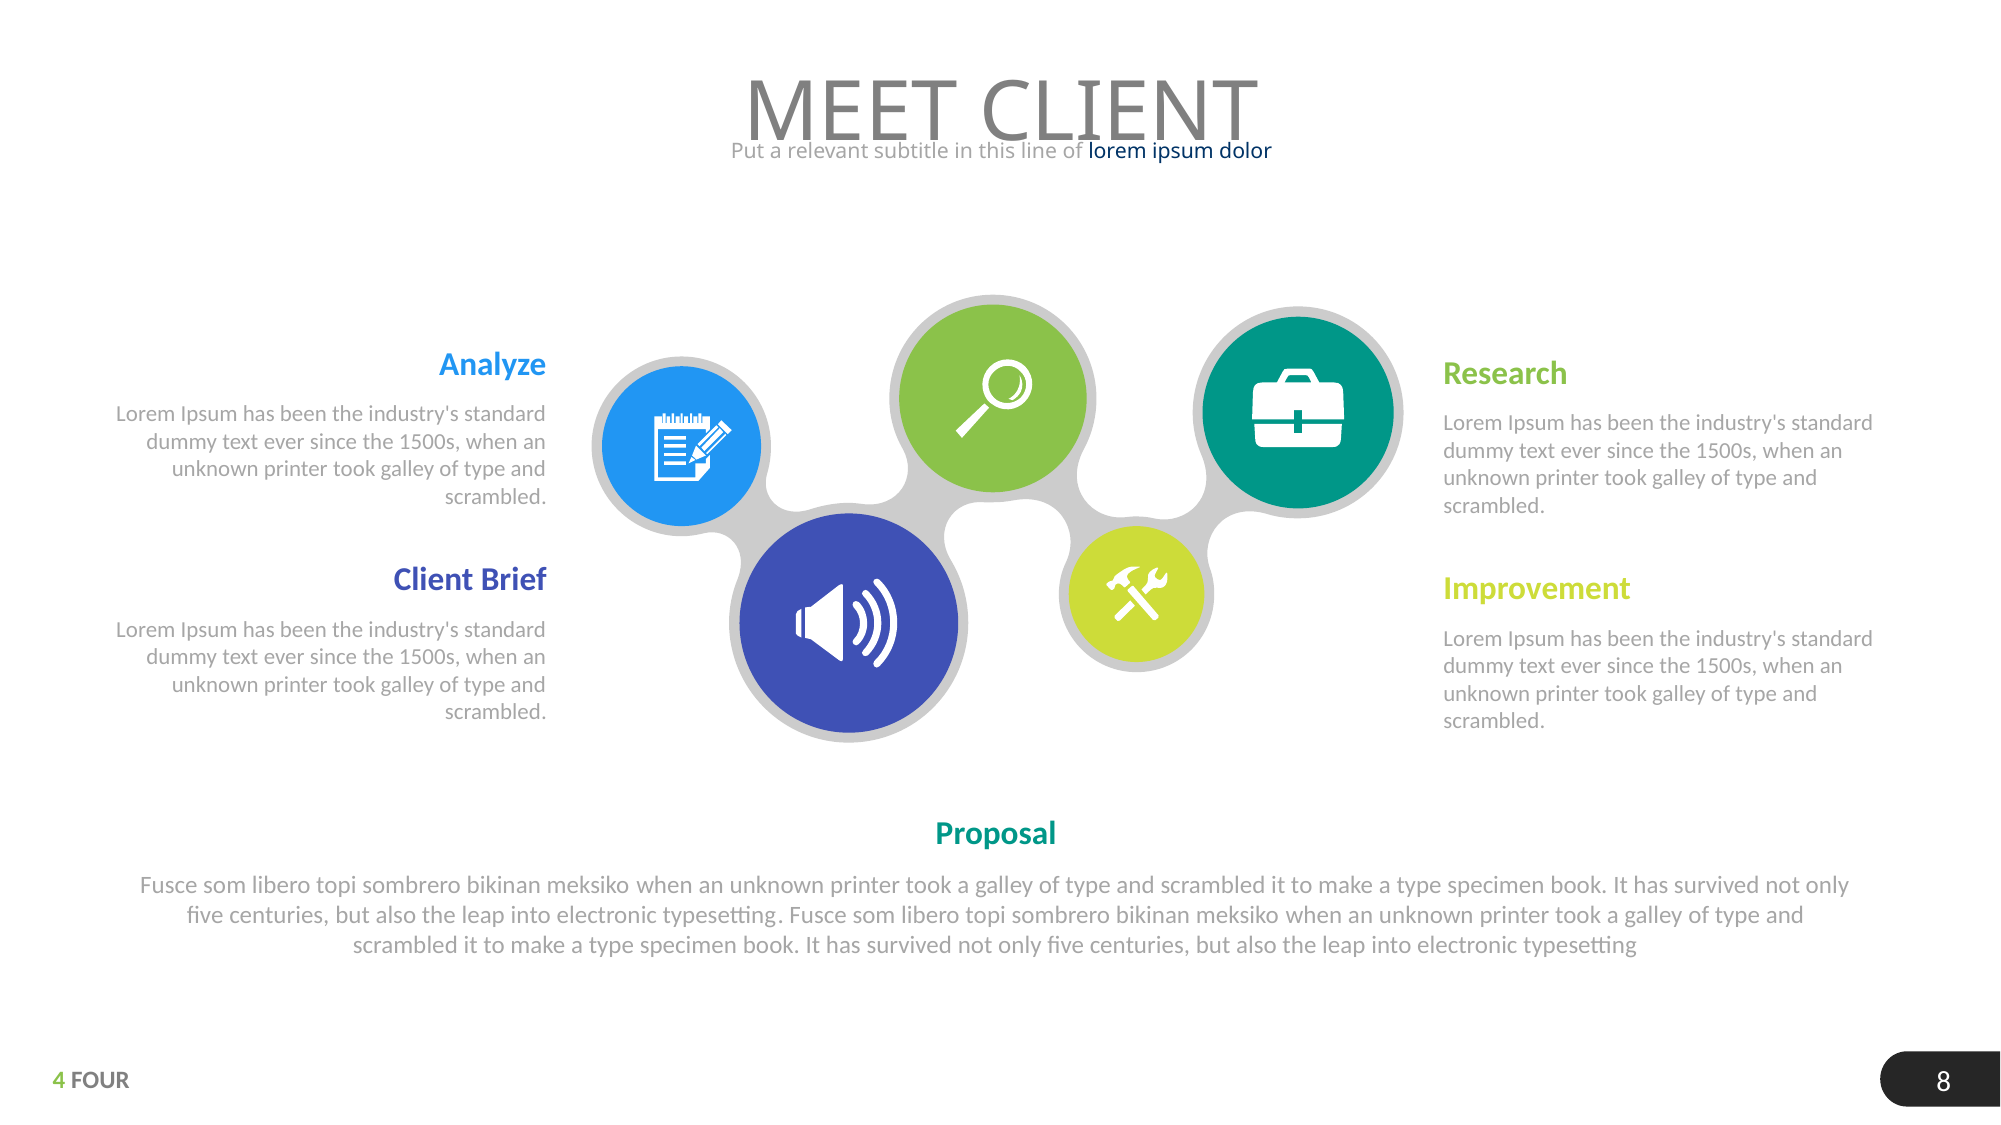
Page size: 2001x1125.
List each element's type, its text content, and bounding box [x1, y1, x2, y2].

text_box [1202, 316, 1394, 509]
text_box [1106, 566, 1140, 590]
text_box [1114, 600, 1135, 621]
text_box [591, 294, 1404, 743]
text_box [955, 356, 1036, 438]
text_box Improvement Lorem Ipsum has been the industry's standard dummy text ever since the 1500s, when an unknown printer took galley of type and scrambled. [1428, 558, 1891, 735]
text_box [899, 304, 1087, 493]
text_box [602, 366, 762, 527]
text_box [795, 578, 898, 668]
text_box Analyze Lorem Ipsum has been the industry's standard dummy text ever since the 1500s, when an unknown printer took galley of type and scrambled. [99, 334, 562, 542]
text_box [1127, 585, 1159, 621]
text_box [1252, 368, 1345, 420]
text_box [654, 413, 732, 481]
text_box MEET CLIENT [663, 0, 1340, 165]
text_box 8 [1867, 1055, 2000, 1105]
text_box [739, 513, 959, 733]
text_box Research Lorem Ipsum has been the industry's standard dummy text ever since the 1500s, when an unknown printer took galley of type and scrambled. [1428, 343, 1891, 520]
text_box [1068, 526, 1205, 663]
text_box Client Brief Lorem Ipsum has been the industry's standard dummy text ever since the 1500s, when an unknown printer took galley of type and scrambled. [99, 549, 562, 757]
text_box Put a relevant subtitle in this line of lorem ipsum dolor [713, 118, 1290, 182]
text_box Proposal Fusce som libero topi sombrero bikinan meksiko when an unknown printer took a galley of type and scrambled it to make a type specimen book. It has survived not only five centuries, but also the leap into electronic typesetting. Fusce som libero topi sombrero bikinan meksiko when an unknown printer took a galley of type and scrambled it to make a type specimen book. It has survived not only five centuries, but also the leap into electronic typesetting [120, 803, 1872, 999]
text_box [1254, 423, 1342, 448]
text_box [1141, 567, 1168, 595]
